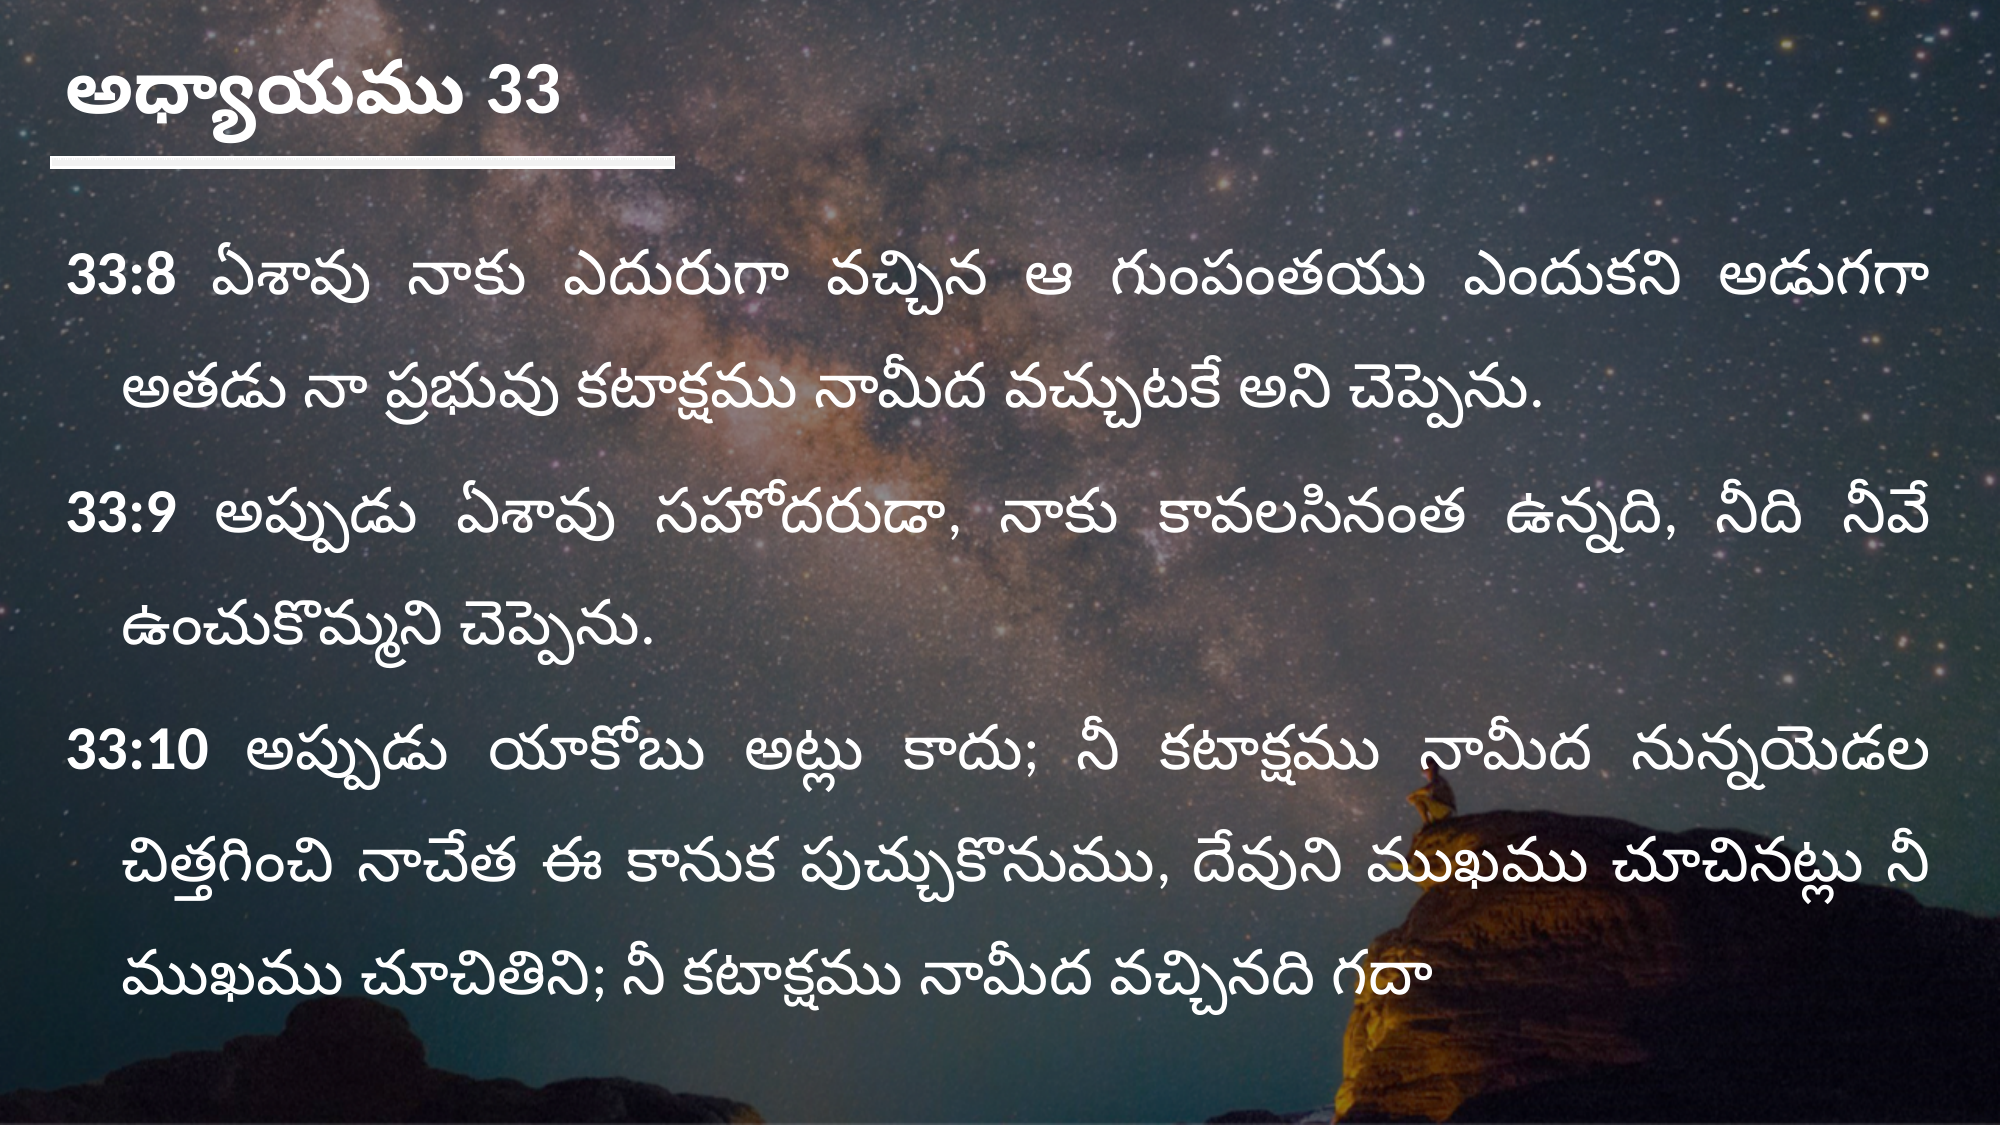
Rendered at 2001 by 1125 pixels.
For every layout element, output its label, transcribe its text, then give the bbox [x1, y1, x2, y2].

list 33:8 ఏశావు నాకు ఎదురుగా వచ్చిన ఆ గుంపంతయు ఎందుకని అడుగగా అతడు నా ప్రభువు కటాక్షము నామీద వచ్చుటకే అని చెప్పెను. 33:9 అప్పుడు ఏశావు సహోదరుడా, నాకు కావలసినంత ఉన్నది, నీది నీవే ఉంచుకొమ్మని చెప్పెను. 33:10 అప్పుడు యాకోబు అట్లు కాదు; నీ కటాక్షము నామీద నున్నయెడల చిత్తగించి నాచేత ఈ కానుక పుచ్చుకొనుము, దేవుని ముఖము చూచినట్లు నీ ముఖము చూచితిని; నీ కటాక్షము నామీద వచ్చినది గదా [50, 187, 1946, 1063]
title అధ్యాయము 33 [50, 0, 1925, 167]
picture [0, 0, 2000, 1125]
